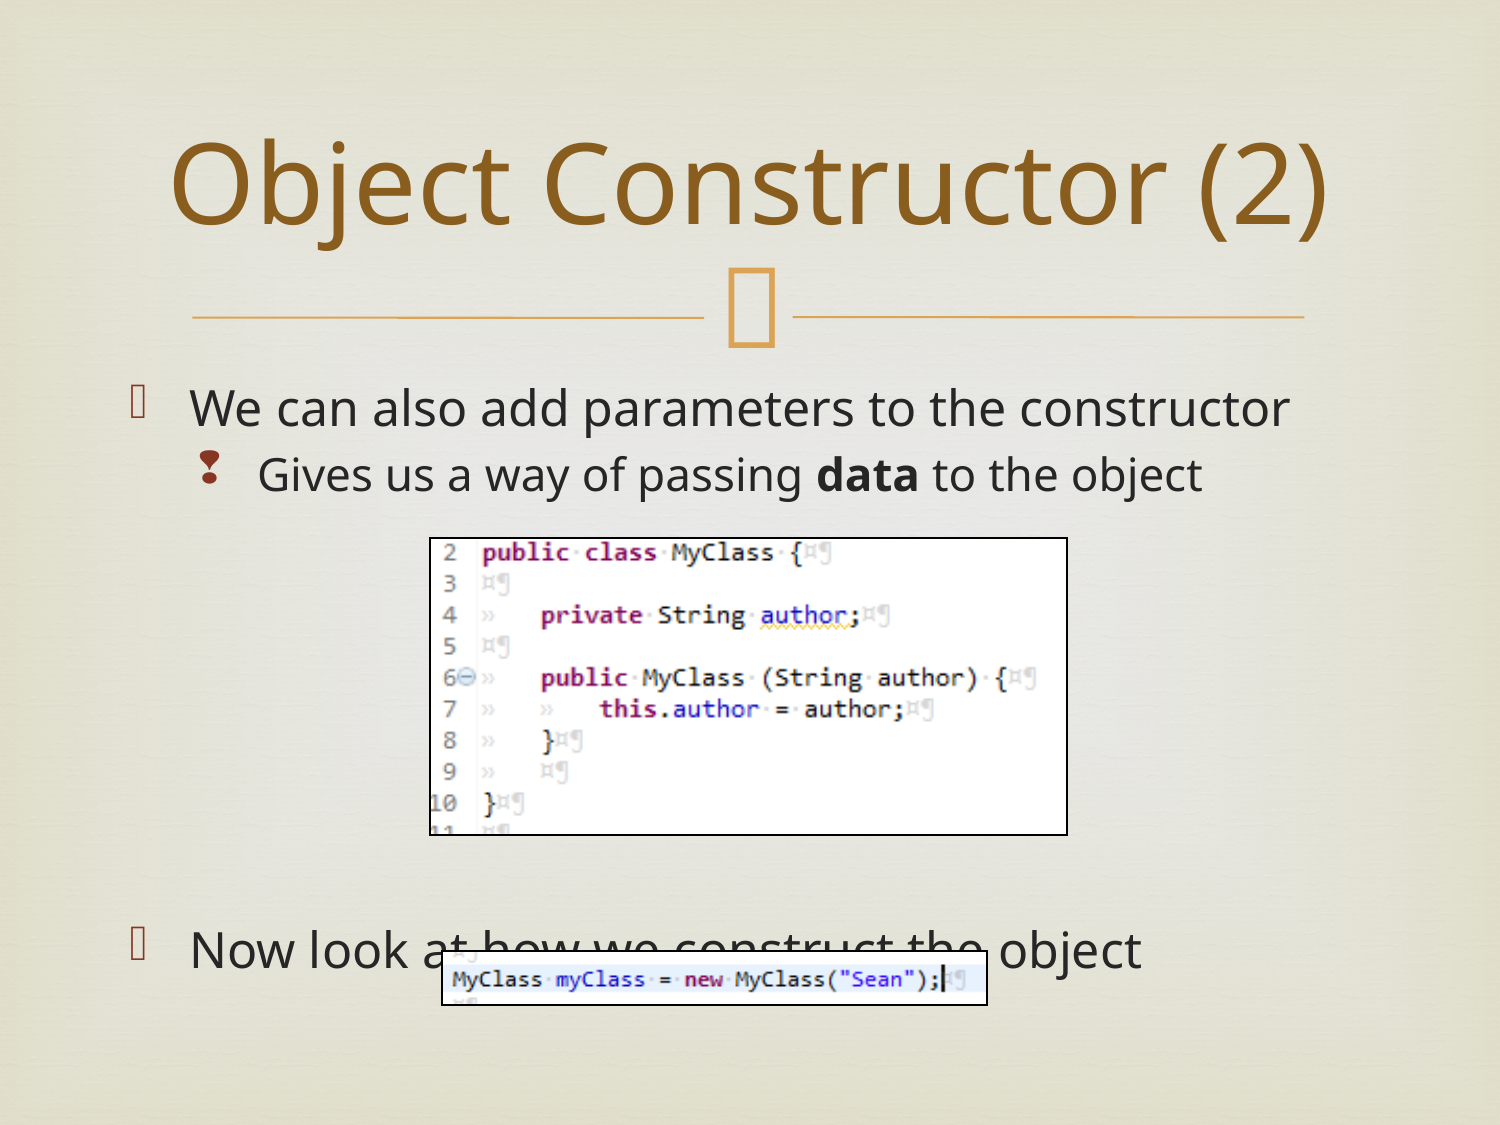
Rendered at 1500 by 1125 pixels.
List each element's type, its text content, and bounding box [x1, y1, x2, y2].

list We can also add parameters to the constructor Gives us a way of passing data to the object Now look at how we construct the object [114, 368, 1386, 1005]
picture [430, 538, 1067, 835]
title Object Constructor (2) [112, 93, 1386, 267]
picture [442, 951, 987, 1005]
